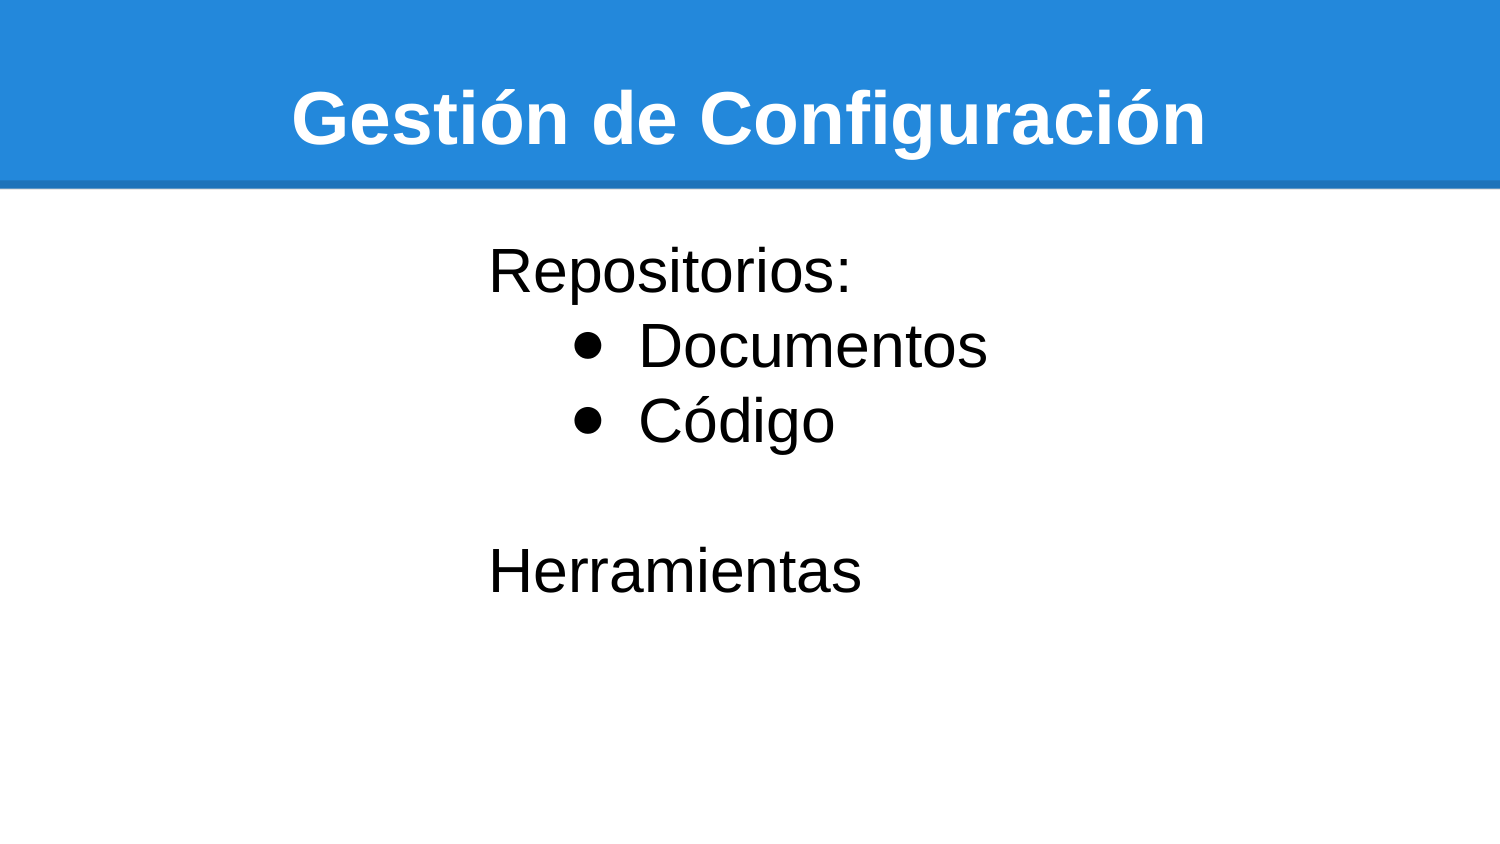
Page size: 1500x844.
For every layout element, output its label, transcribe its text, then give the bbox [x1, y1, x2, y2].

title Gestión de Configuración [75, 33, 1425, 175]
list Repositorios: Documentos Código Herramientas [473, 214, 1027, 827]
